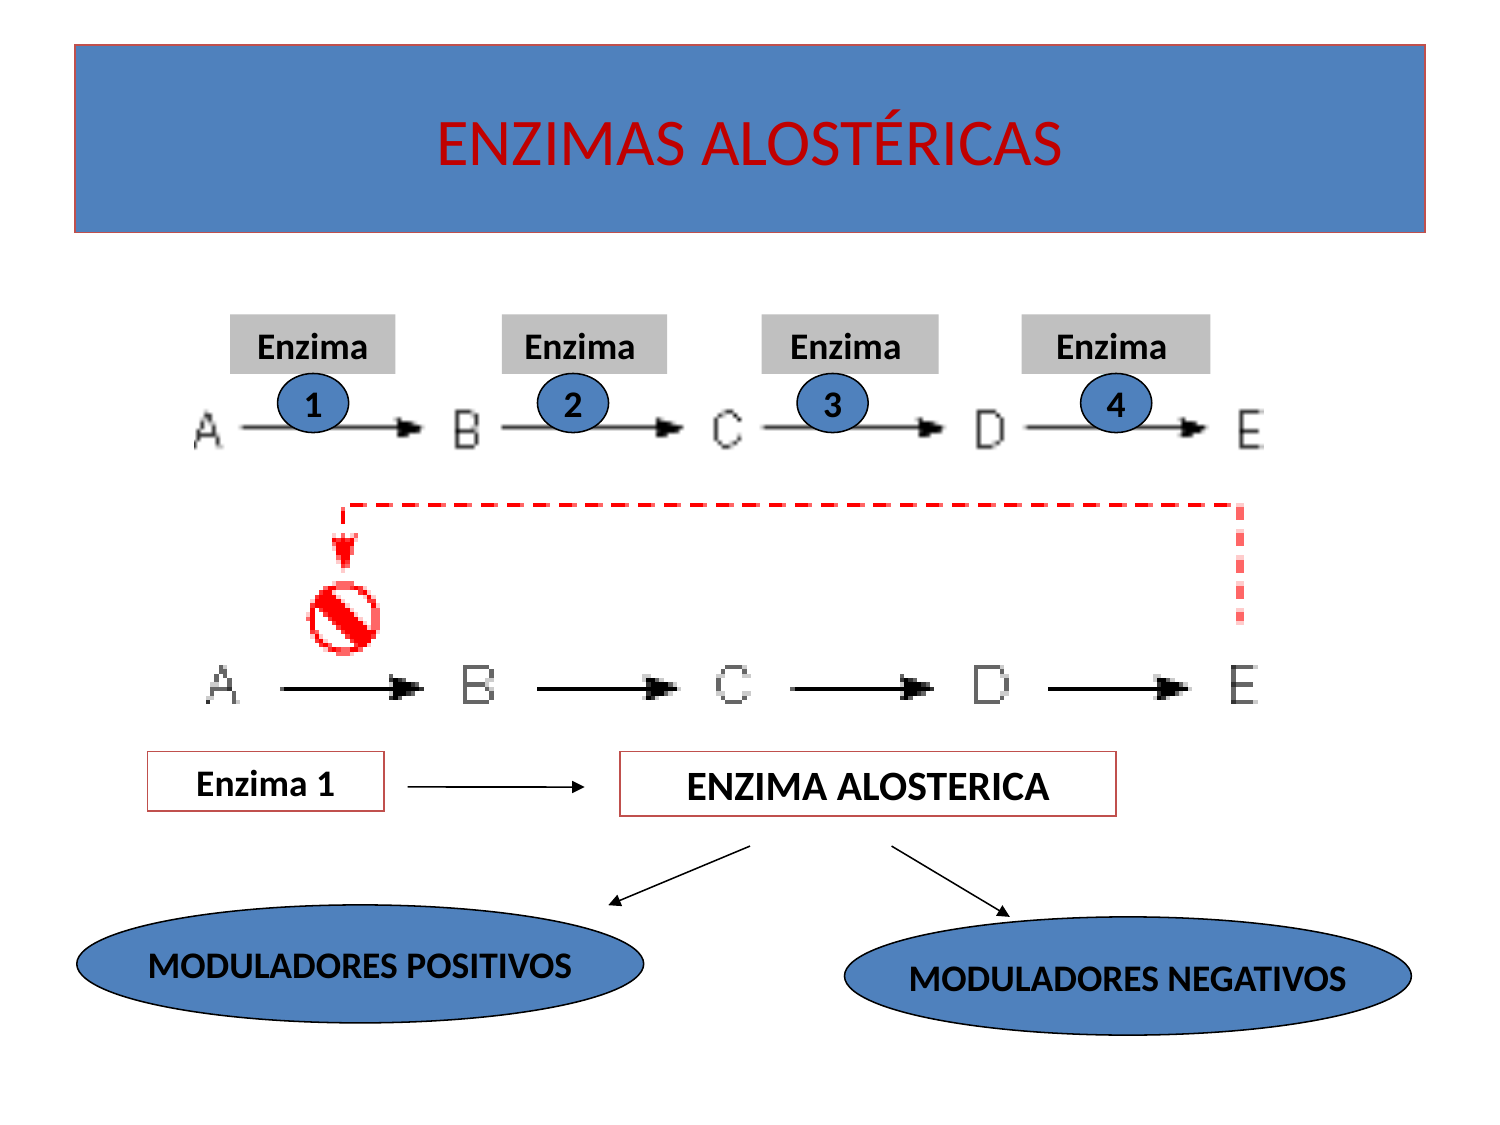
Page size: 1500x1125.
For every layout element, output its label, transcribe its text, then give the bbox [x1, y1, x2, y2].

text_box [194, 314, 1264, 458]
title ENZIMAS ALOSTÉRICAS [74, 44, 1426, 233]
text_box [147, 751, 1117, 819]
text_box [76, 845, 1412, 1036]
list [206, 503, 1258, 718]
